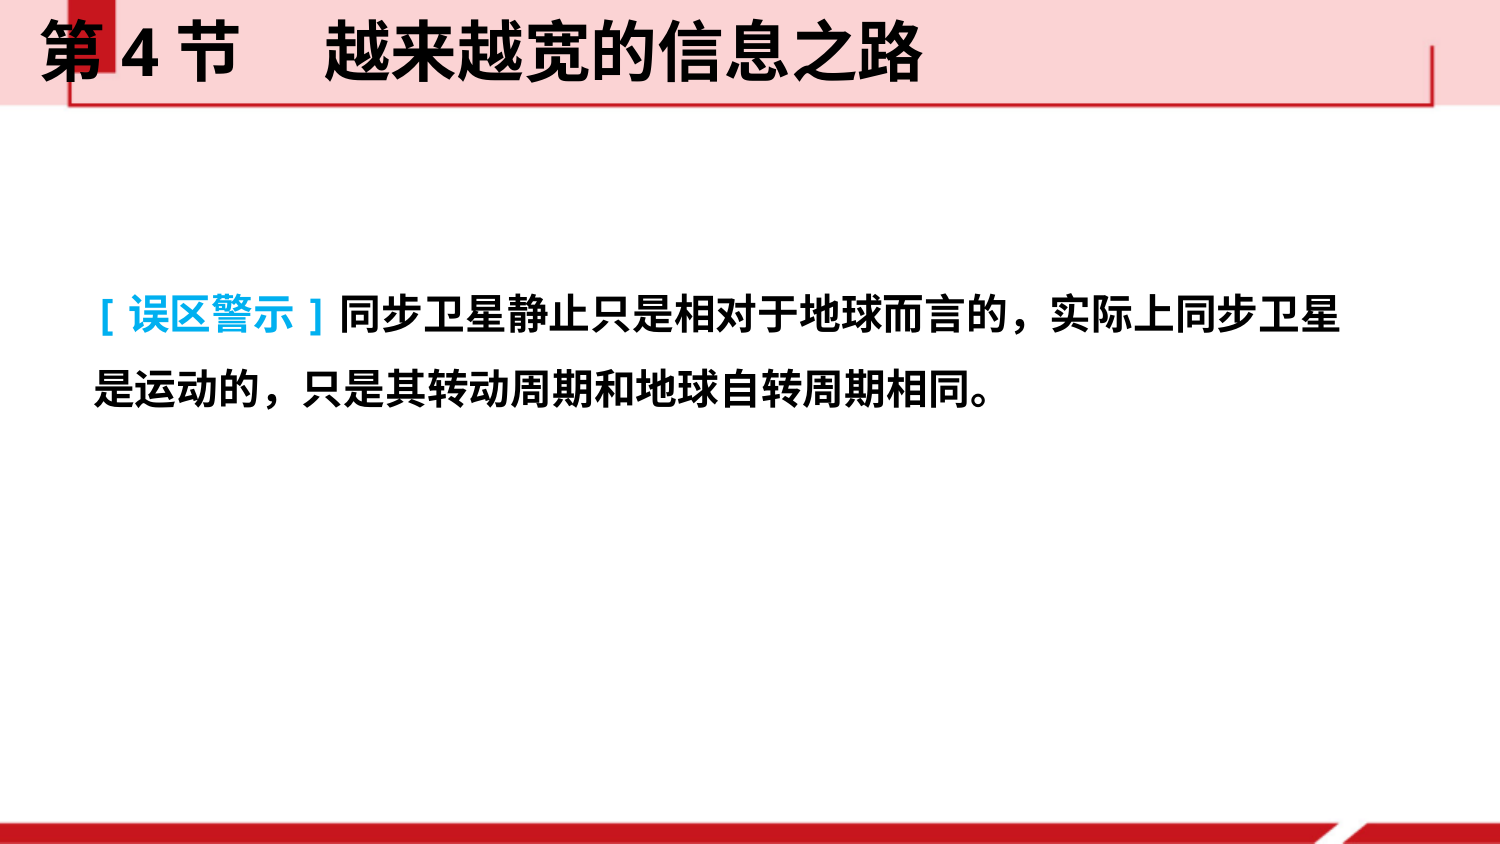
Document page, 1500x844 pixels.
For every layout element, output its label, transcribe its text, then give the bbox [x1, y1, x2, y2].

text_box [误区警示]同步卫星静止只是相对于地球而言的，实际上同步卫星是运动的，只是其转动周期和地球自转周期相同。 [81, 257, 1376, 419]
text_box 第4节 越来越宽的信息之路 [27, 3, 937, 96]
picture [0, 0, 1500, 844]
